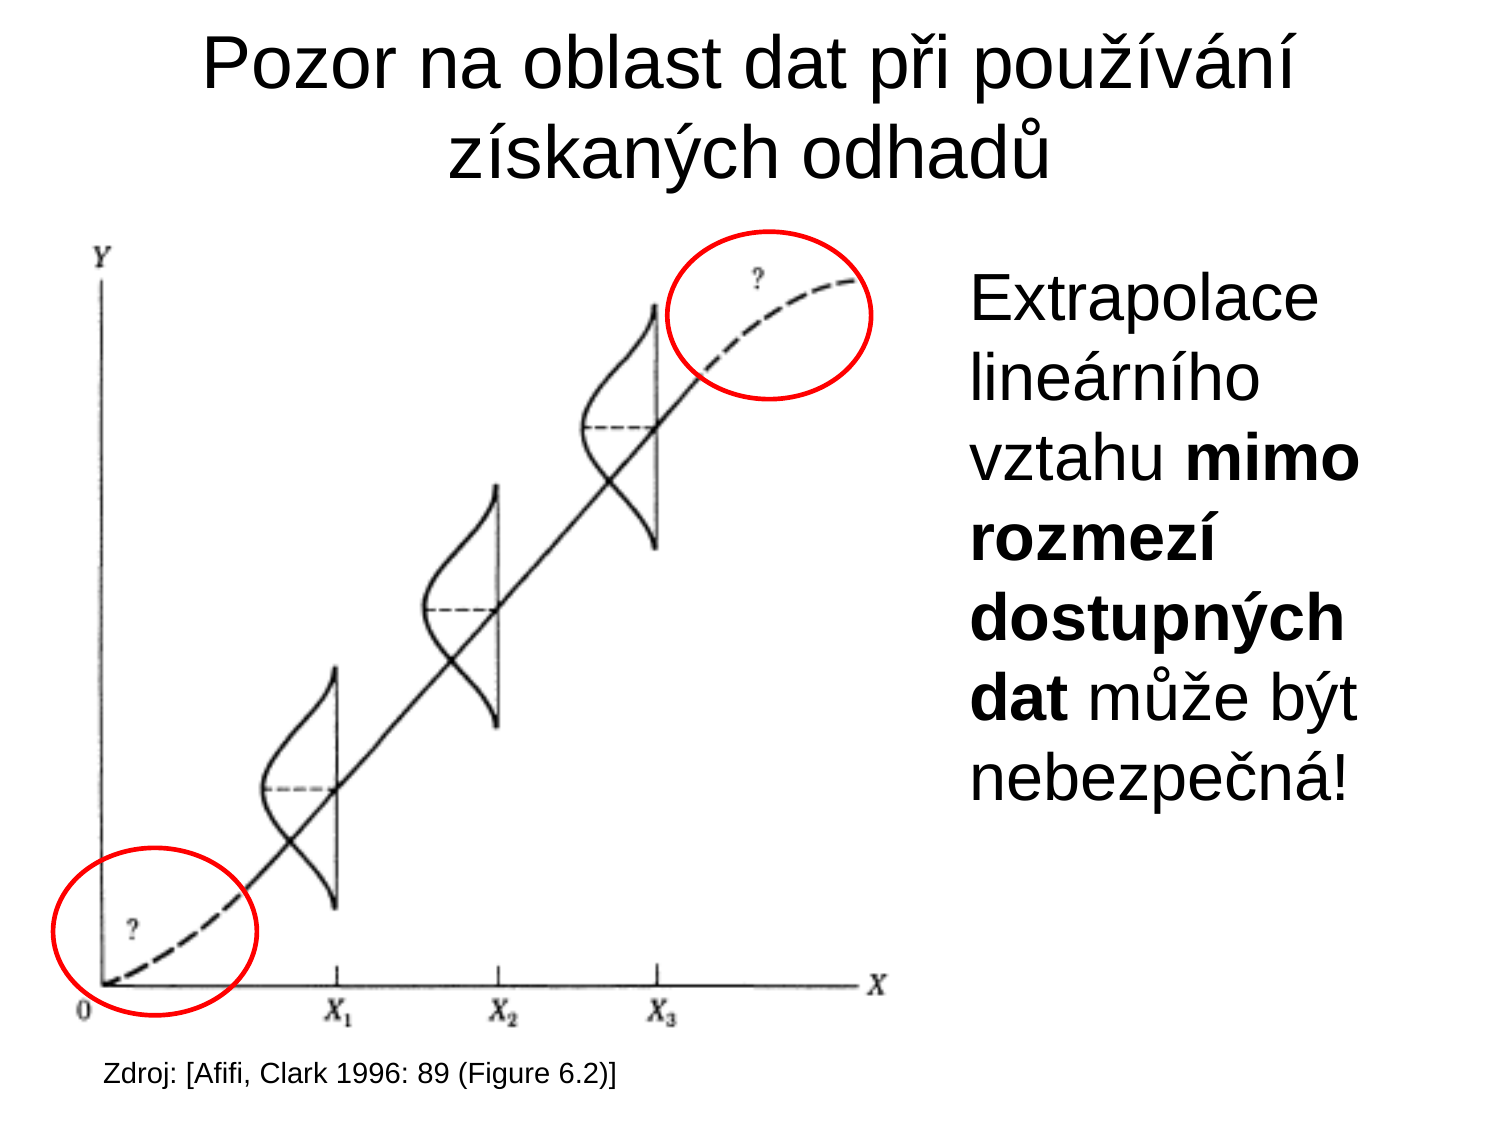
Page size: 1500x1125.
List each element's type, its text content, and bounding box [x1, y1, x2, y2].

text_box [50, 898, 59, 965]
list Extrapolace lineárního vztahu mimo rozmezí dostupných dat může být nebezpečná! [954, 246, 1439, 938]
title Pozor na oblast dat při používání získaných odhadů [75, 54, 1425, 243]
picture [64, 231, 892, 1033]
text_box Zdroj: [Afifi, Clark 1996: 89 (Figure 6.2)] [88, 1046, 1140, 1097]
